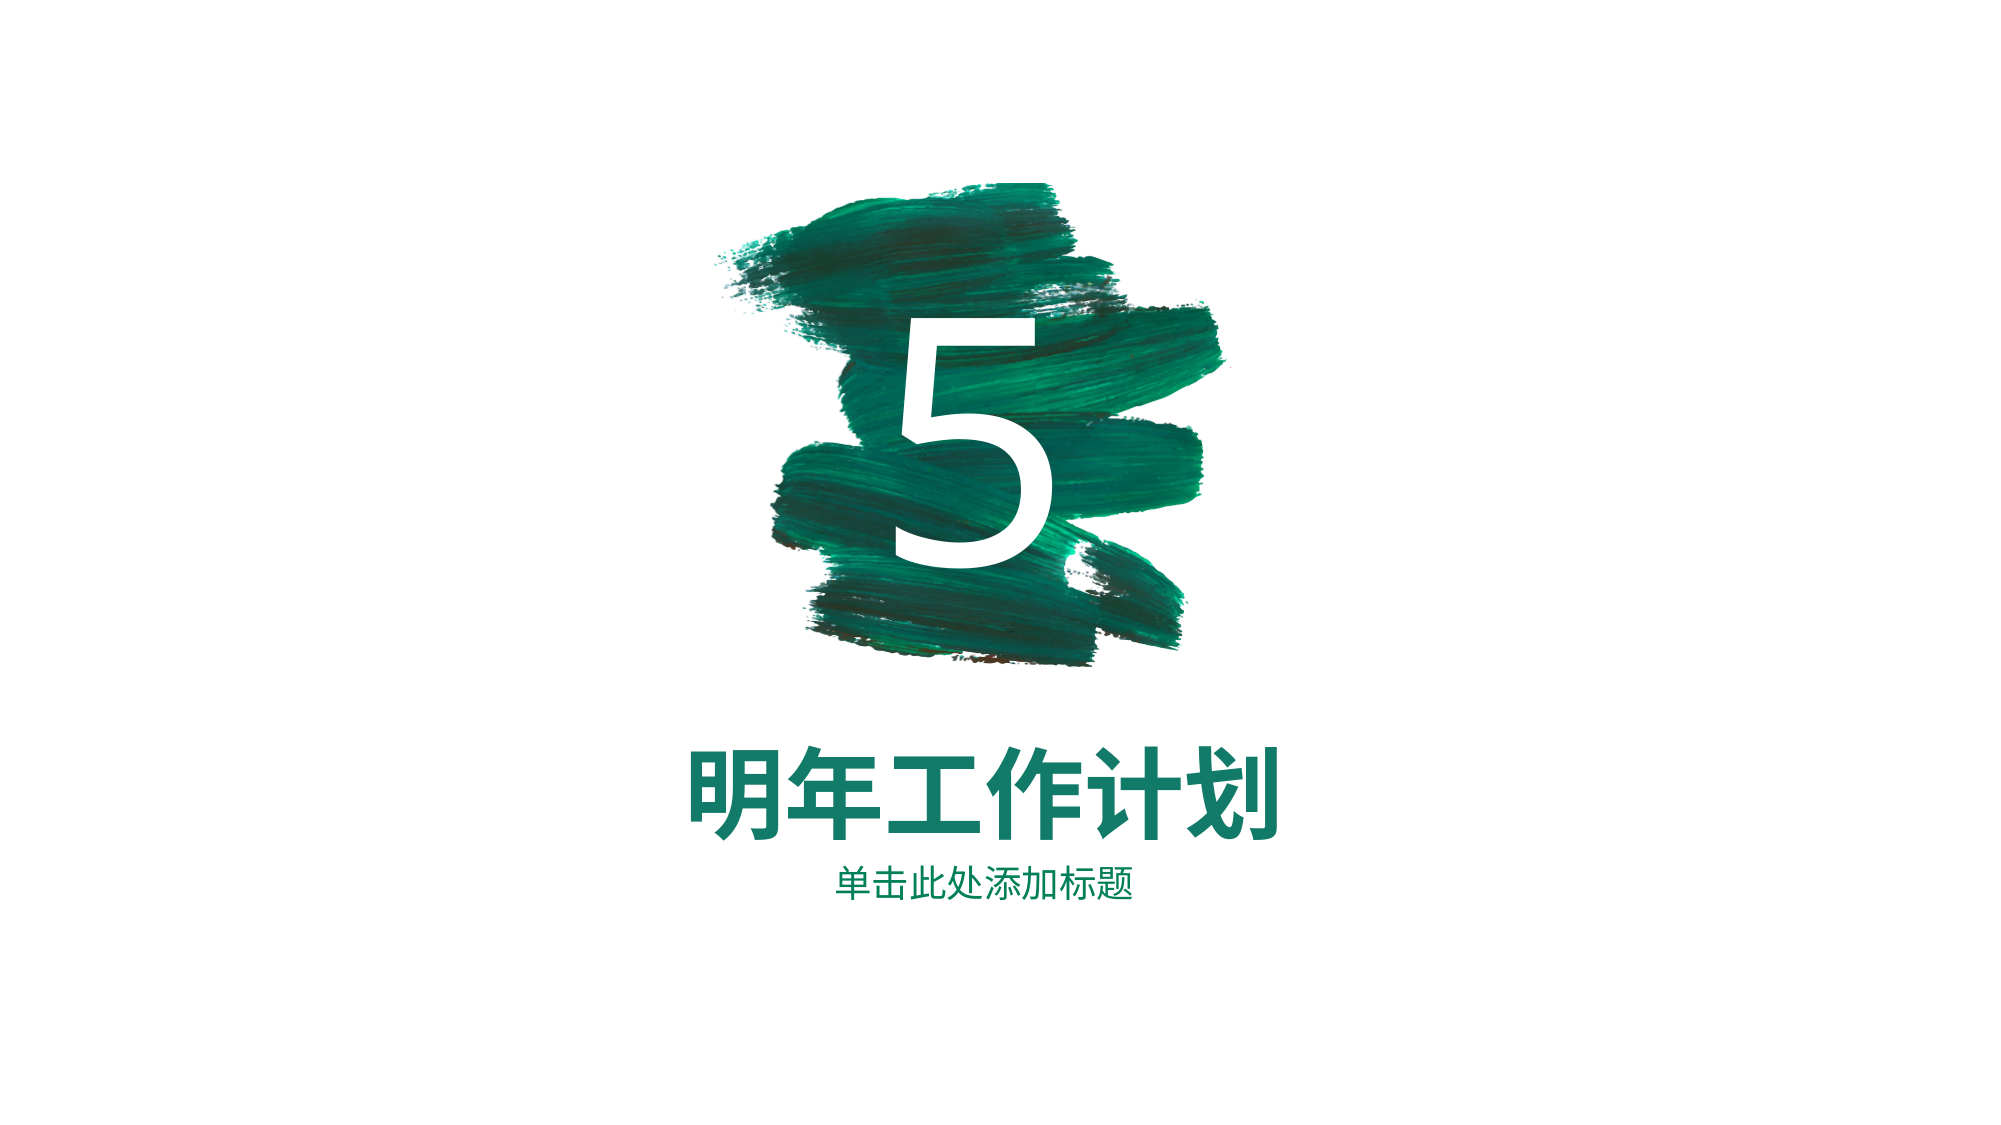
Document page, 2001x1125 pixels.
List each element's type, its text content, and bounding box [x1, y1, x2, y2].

text_box 明年工作计划 [486, 724, 1482, 860]
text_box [714, 182, 1233, 667]
text_box 单击此处添加标题 [800, 852, 1168, 913]
